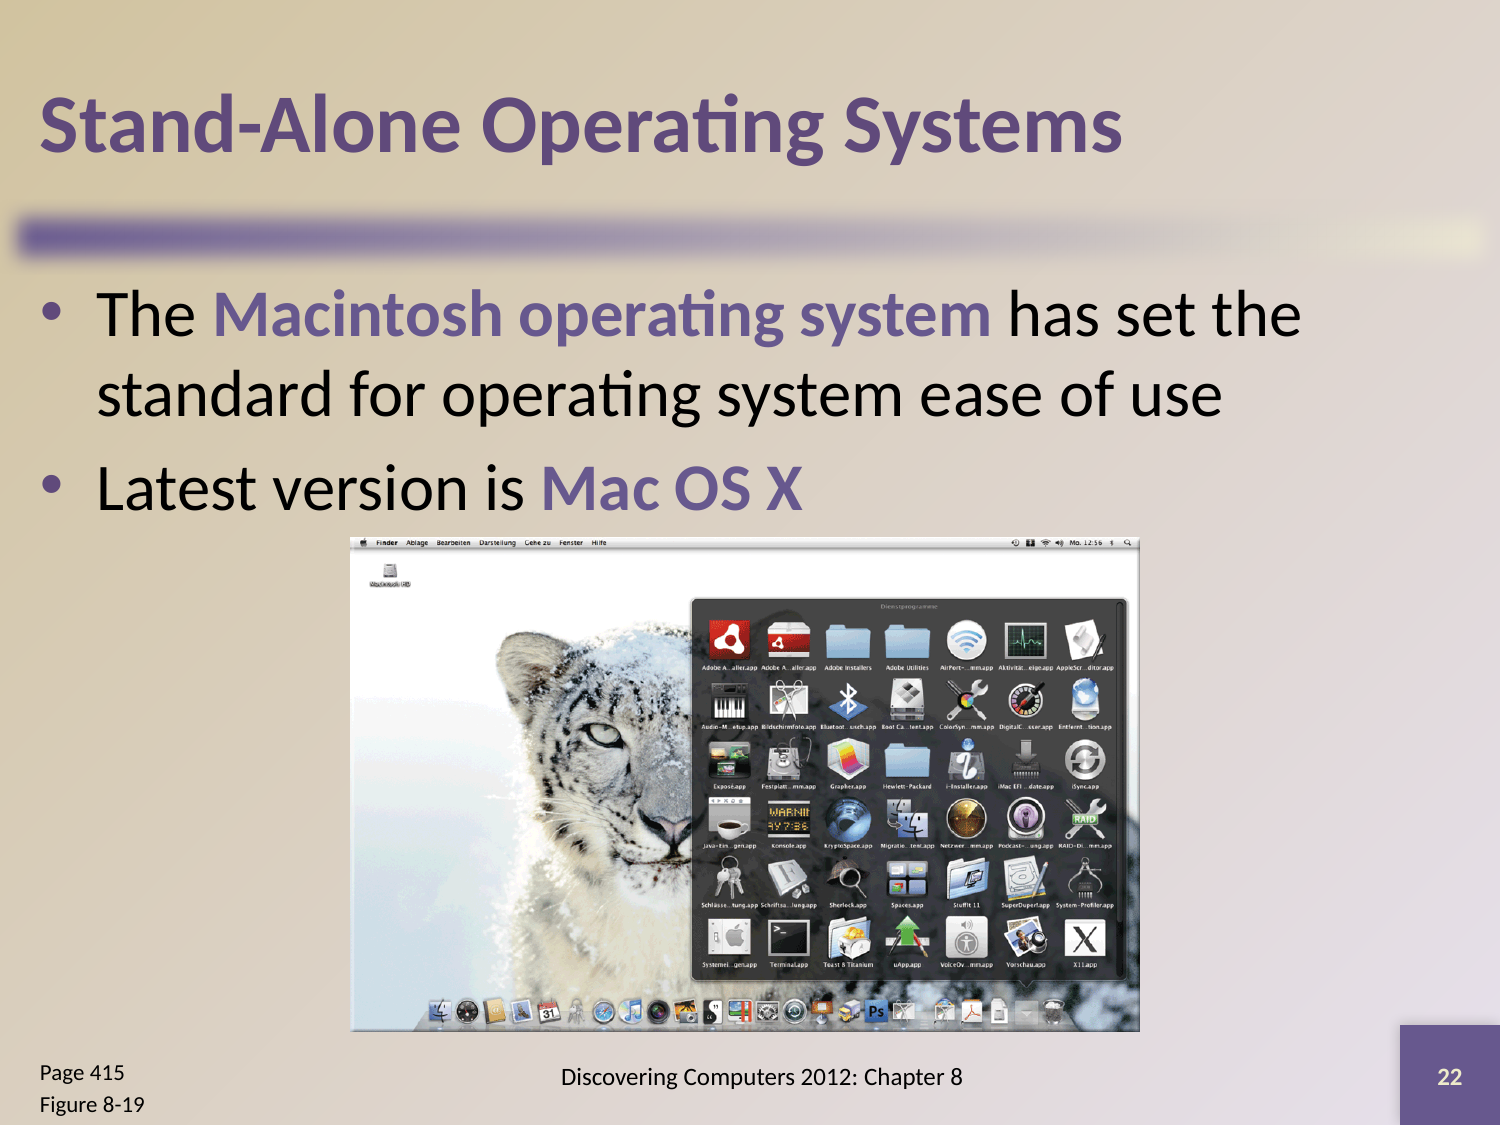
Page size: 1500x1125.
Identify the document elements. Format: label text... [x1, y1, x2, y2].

list Page 415 Figure 8-19 [24, 1050, 300, 1125]
picture [349, 537, 1141, 1032]
footer Discovering Computers 2012: Chapter 8 [450, 1041, 1075, 1113]
list The Macintosh operating system has set the standard for operating system ease of use Latest version is Mac OS X [24, 262, 1475, 1025]
slide_number 22 [1400, 1025, 1500, 1125]
title Stand-Alone Operating Systems [24, 24, 1475, 213]
